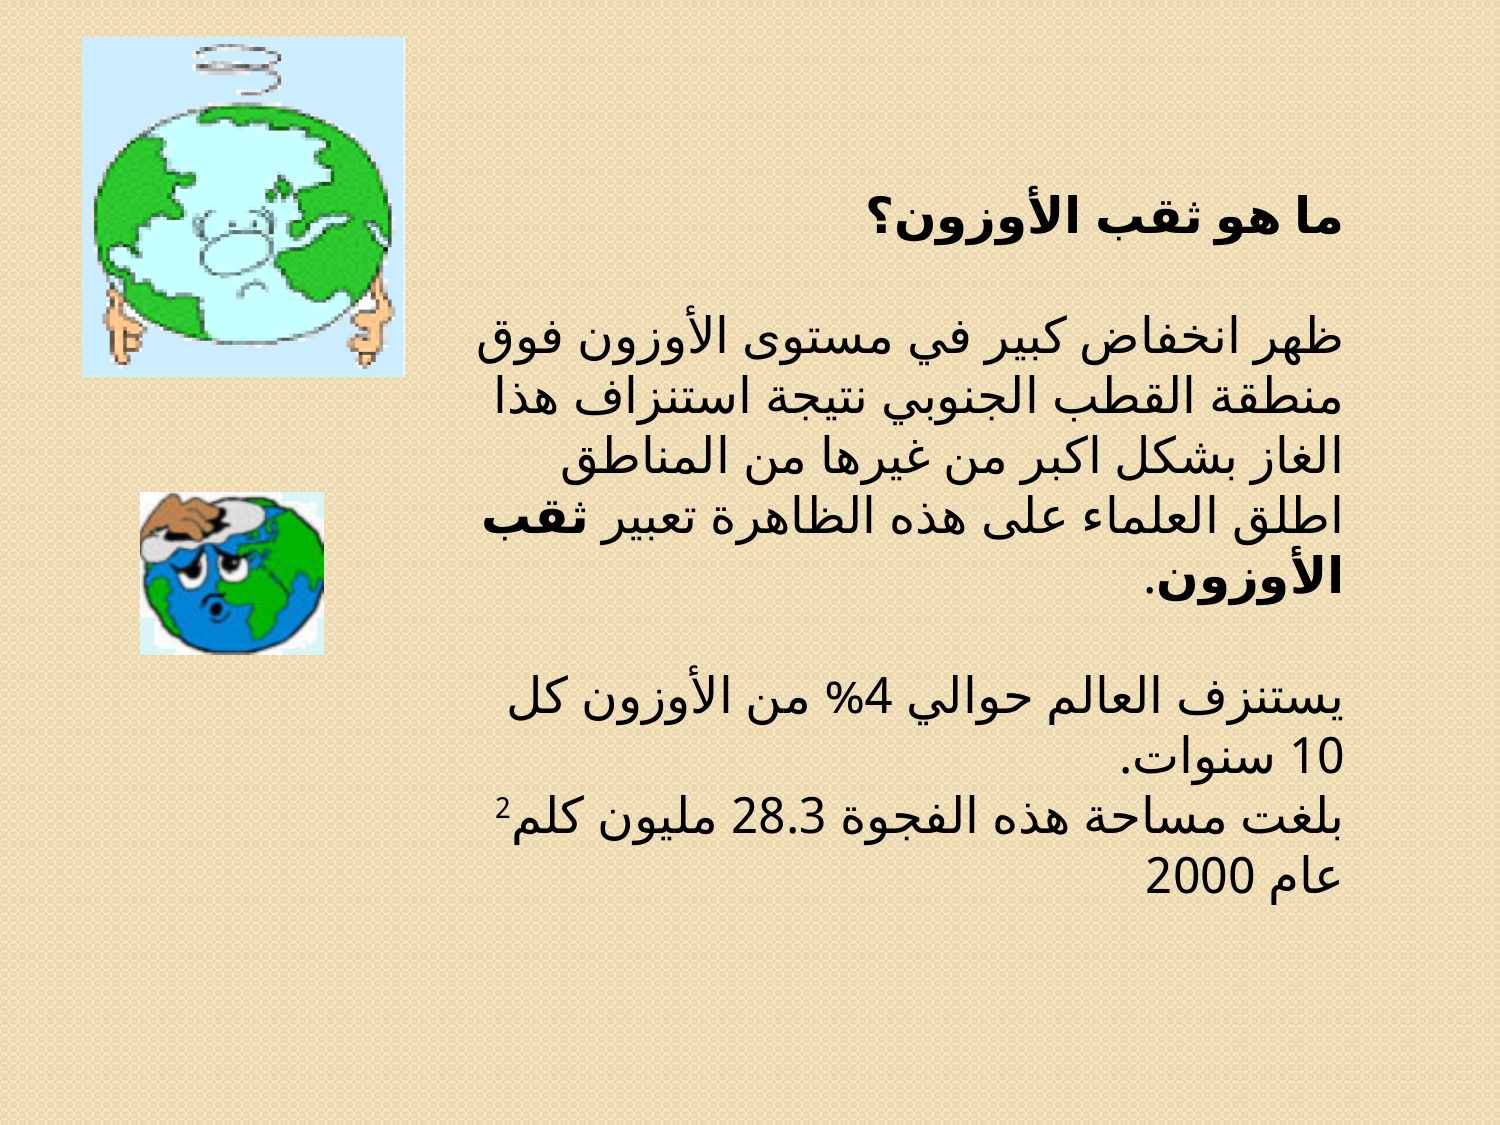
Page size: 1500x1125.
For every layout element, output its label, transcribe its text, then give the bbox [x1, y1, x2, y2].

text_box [140, 491, 324, 655]
text_box ما هو ثقب الأوزون؟ ظهر انخفاض كبير في مستوى الأوزون فوق منطقة القطب الجنوبي نتيجة استنزاف هذا الغاز بشكل اكبر من غيرها من المناطق اطلق العلماء على هذه الظاهرة تعبير ثقب الأوزون. يستنزف العالم حوالي 4% من الأوزون كل 10 سنوات. بلغت مساحة هذه الفجوة 28.3 مليون كلم2 عام 2000 [433, 175, 1360, 1031]
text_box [81, 37, 405, 377]
